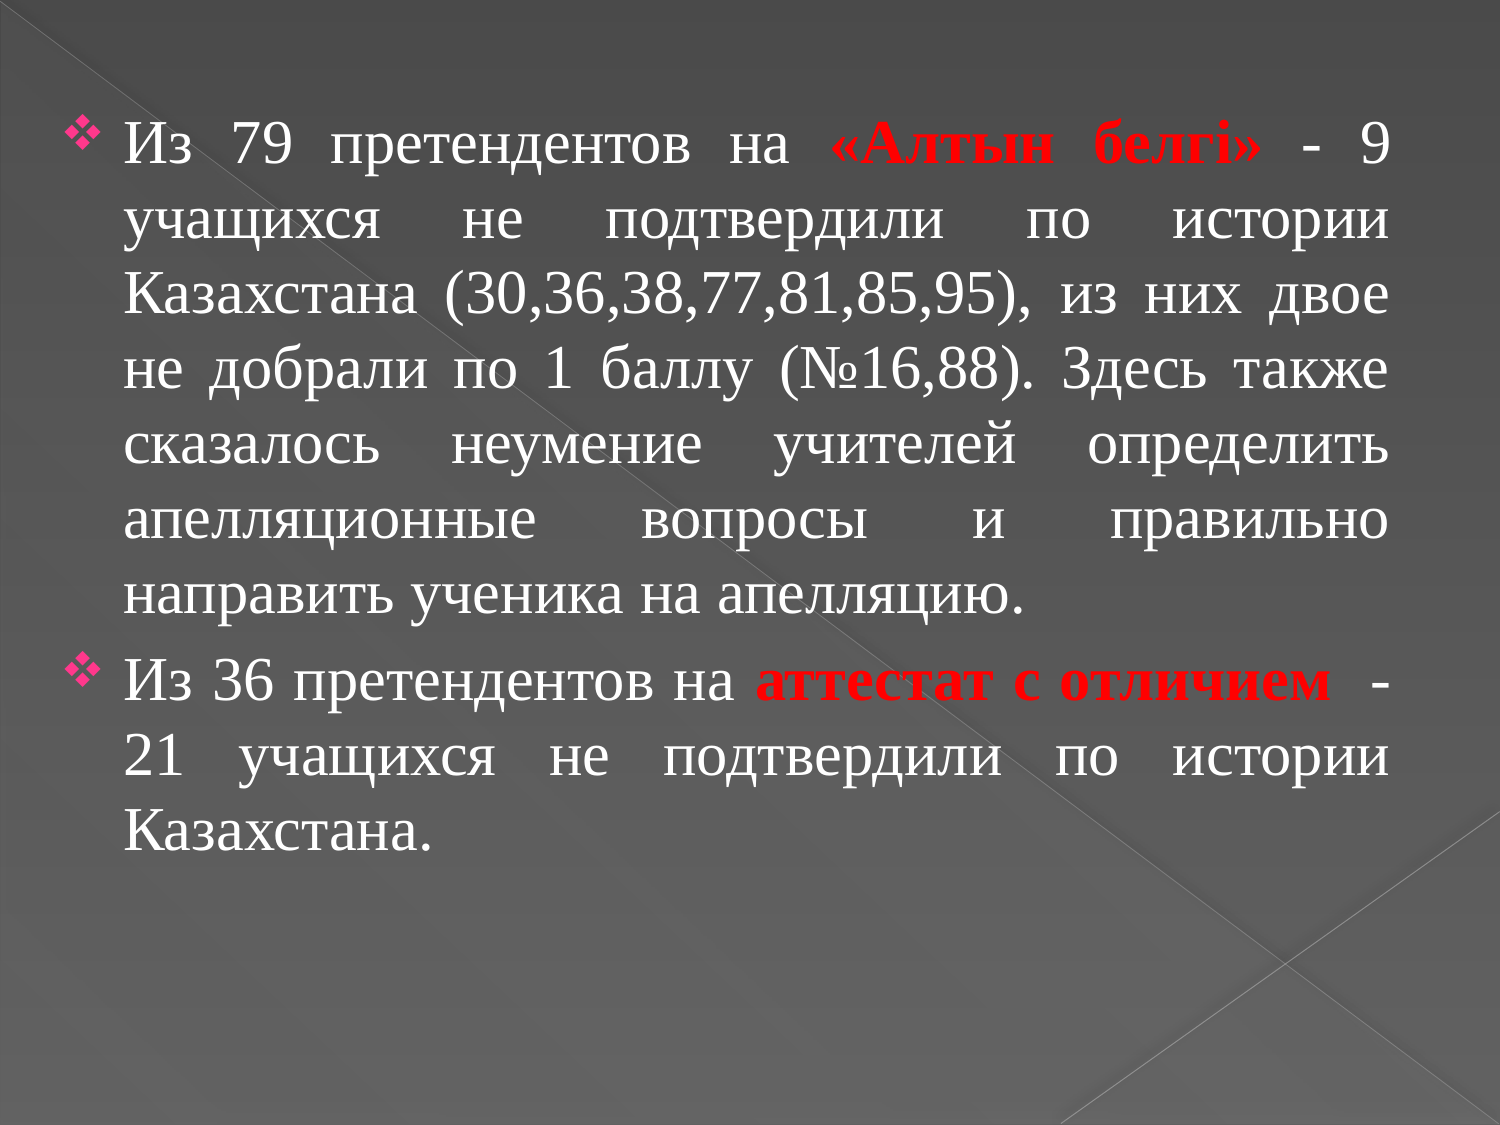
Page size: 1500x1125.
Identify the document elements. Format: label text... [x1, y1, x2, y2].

list Из 79 претендентов на «Алтын белгі» - 9 учащихся не подтвердили по истории Казахстана (30,36,38,77,81,85,95), из них двое не добрали по 1 баллу (№16,88). Здесь также сказалось неумение учителей определить апелляционные вопросы и правильно направить ученика на апелляцию. Из 36 претендентов на аттестат с отличием - 21 учащихся не подтвердили по истории Казахстана. [35, 93, 1407, 1059]
